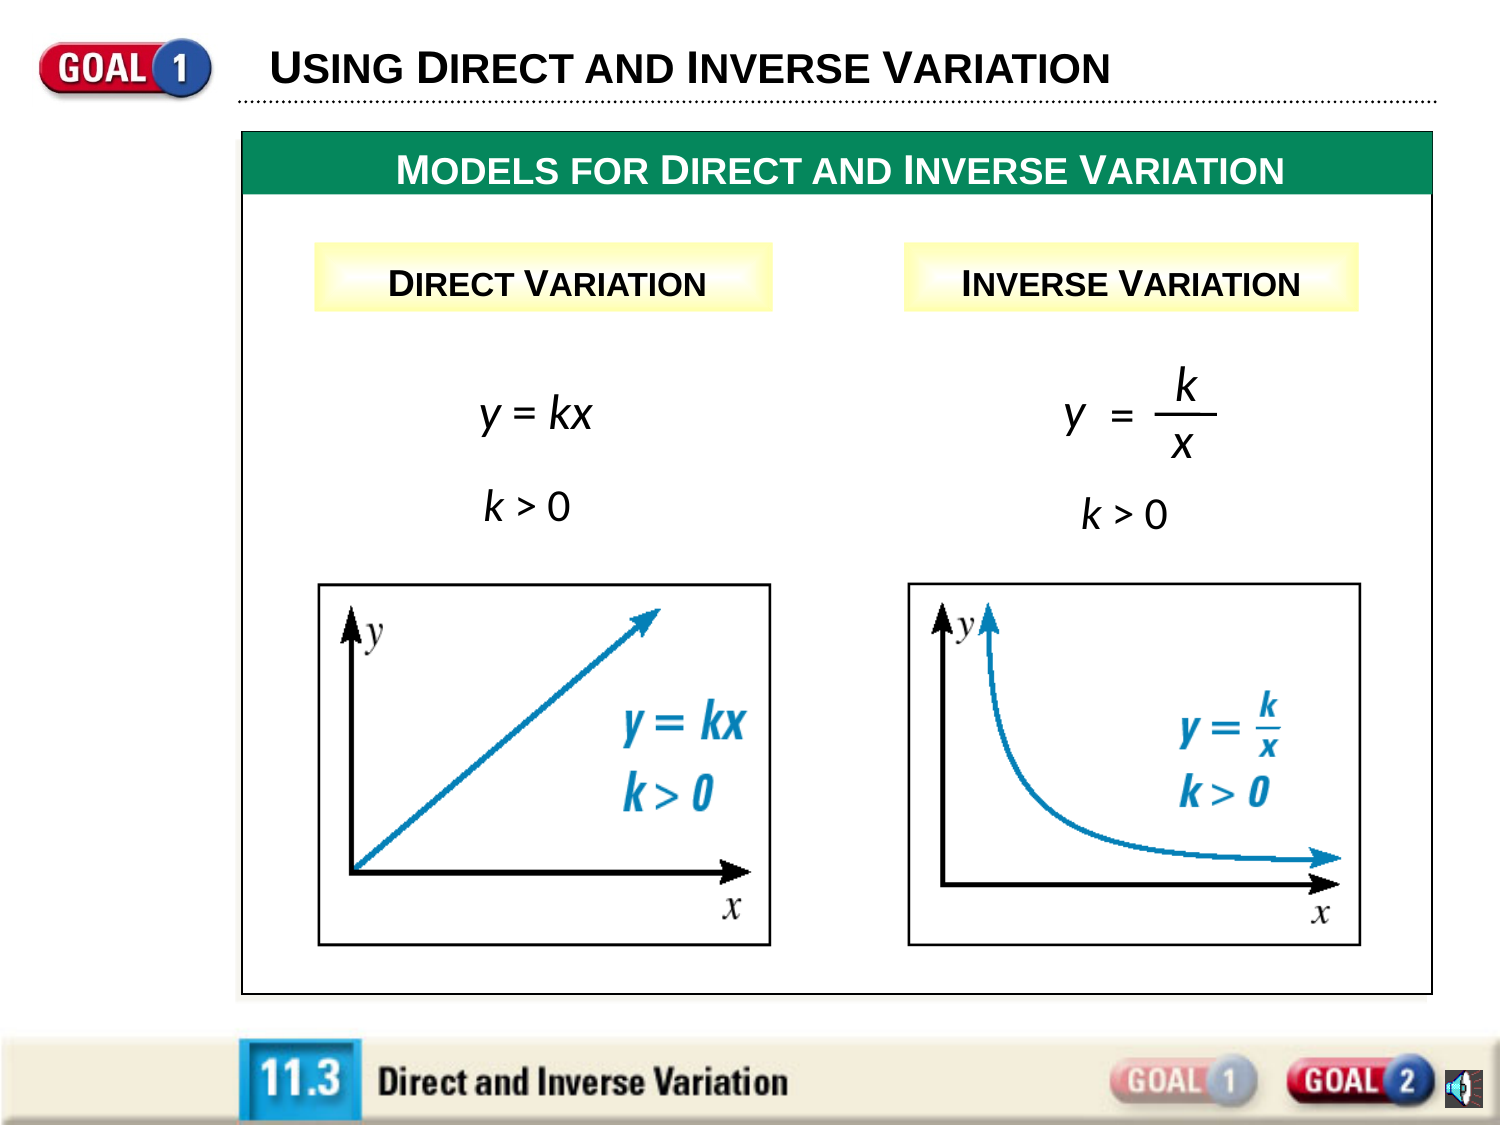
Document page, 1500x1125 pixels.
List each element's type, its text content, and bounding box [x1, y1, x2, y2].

picture [903, 579, 1365, 951]
text_box USING DIRECT AND INVERSE VARIATION [254, 30, 1127, 101]
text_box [241, 131, 1434, 995]
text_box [1047, 344, 1218, 477]
picture [314, 579, 776, 951]
picture [0, 1012, 1500, 1125]
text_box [31, 32, 252, 107]
